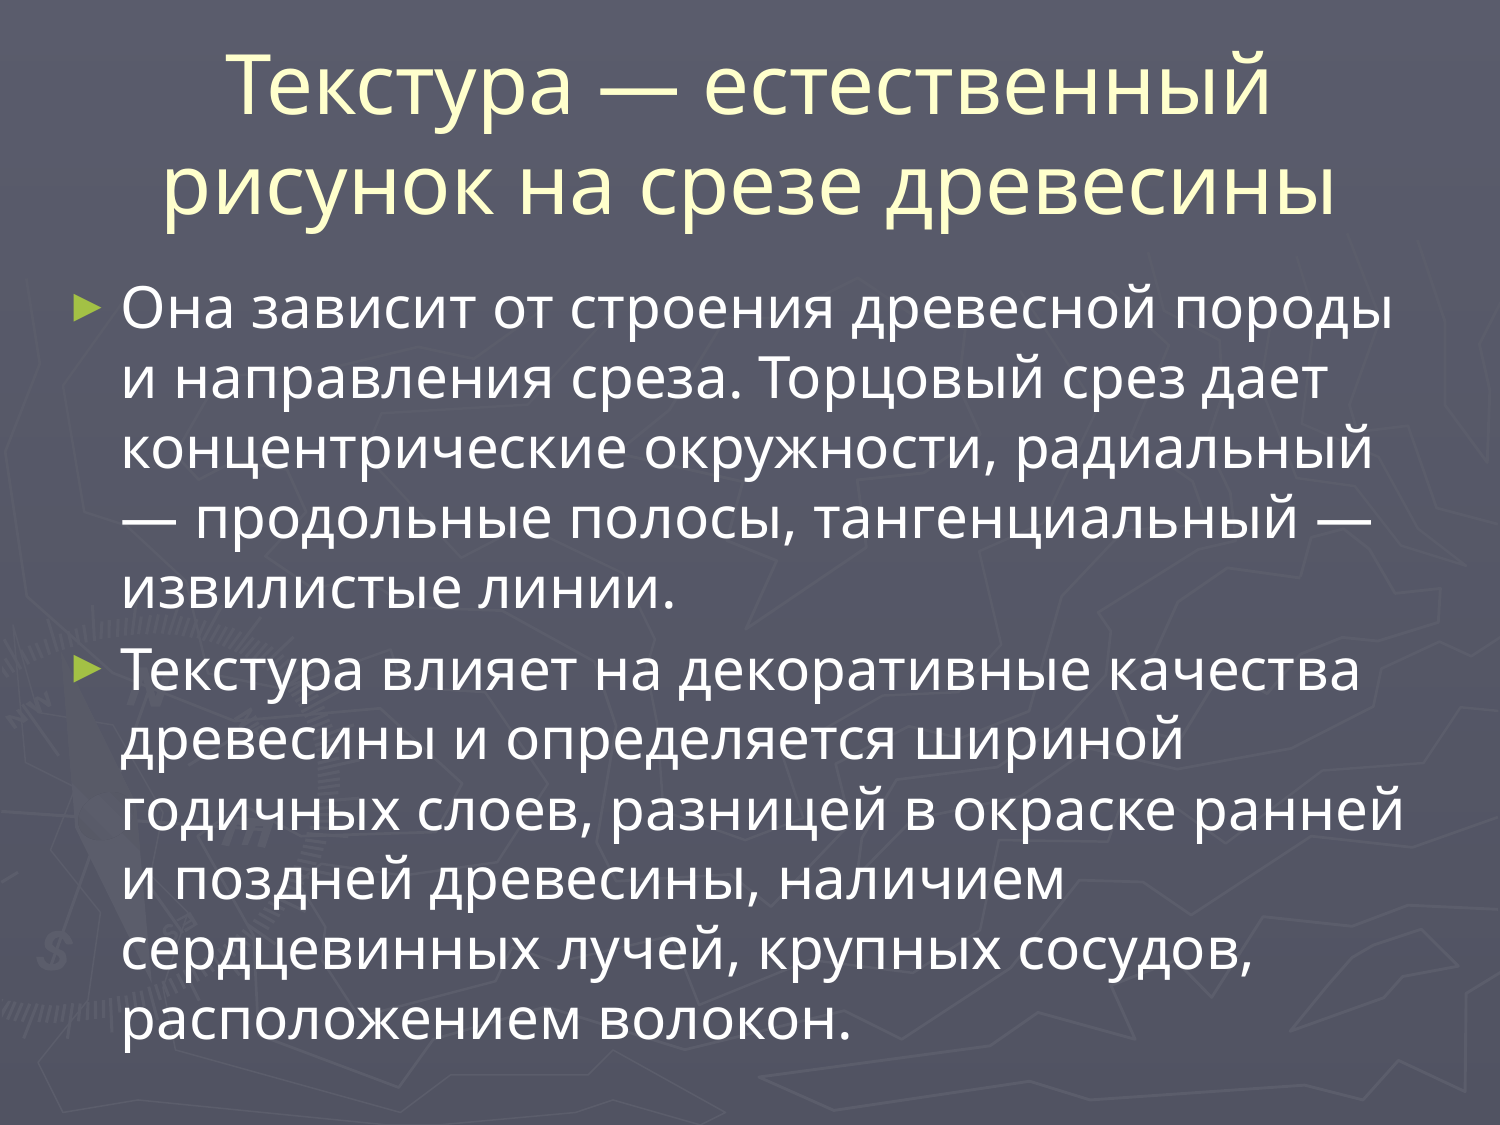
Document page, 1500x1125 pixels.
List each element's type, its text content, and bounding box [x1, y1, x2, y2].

title Текстура — естественный рисунок на срезе древесины [49, 37, 1451, 226]
list Она зависит от строения древесной породы и направления среза. Торцовый срез дает концентрические окружности, радиальный — продольные полосы, тангенциальный — извилистые линии. Текстура влияет на декоративные качества древесины и определяется шириной годичных слоев, разницей в окраске ранней и поздней древесины, наличием сердцевинных лучей, крупных сосудов, расположением волокон. [49, 262, 1451, 1001]
